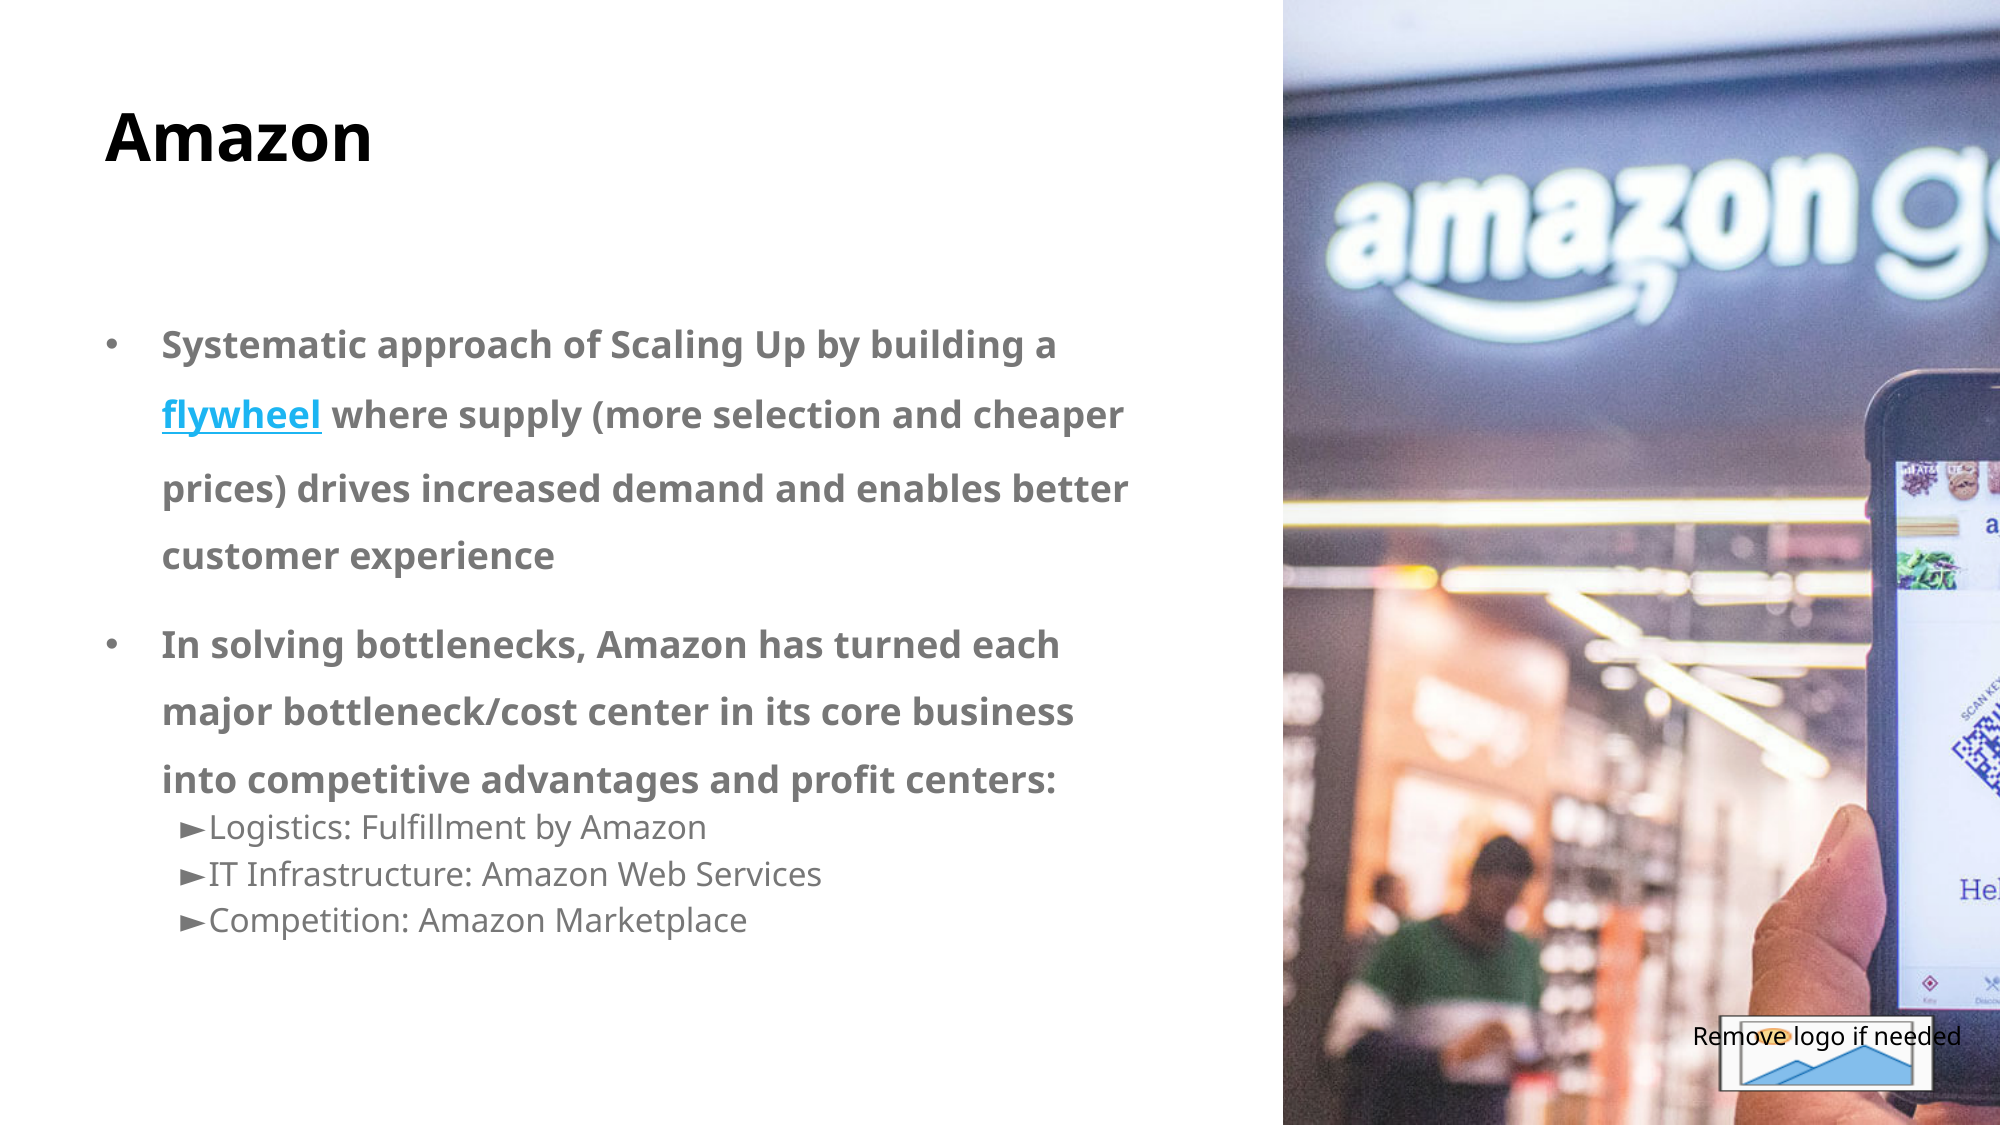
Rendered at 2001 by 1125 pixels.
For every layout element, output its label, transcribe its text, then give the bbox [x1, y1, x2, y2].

list Systematic approach of Scaling Up by building a flywheel where supply (more selection and cheaper prices) drives increased demand and enables better customer experience In solving bottlenecks, Amazon has turned each major bottleneck/cost center in its core business into competitive advantages and profit centers: Logistics: Fulfillment by Amazon IT Infrastructure: Amazon Web Services Competition: Amazon Marketplace [90, 290, 1154, 1013]
title Amazon [90, 30, 1095, 249]
picture [1283, 0, 2000, 1125]
